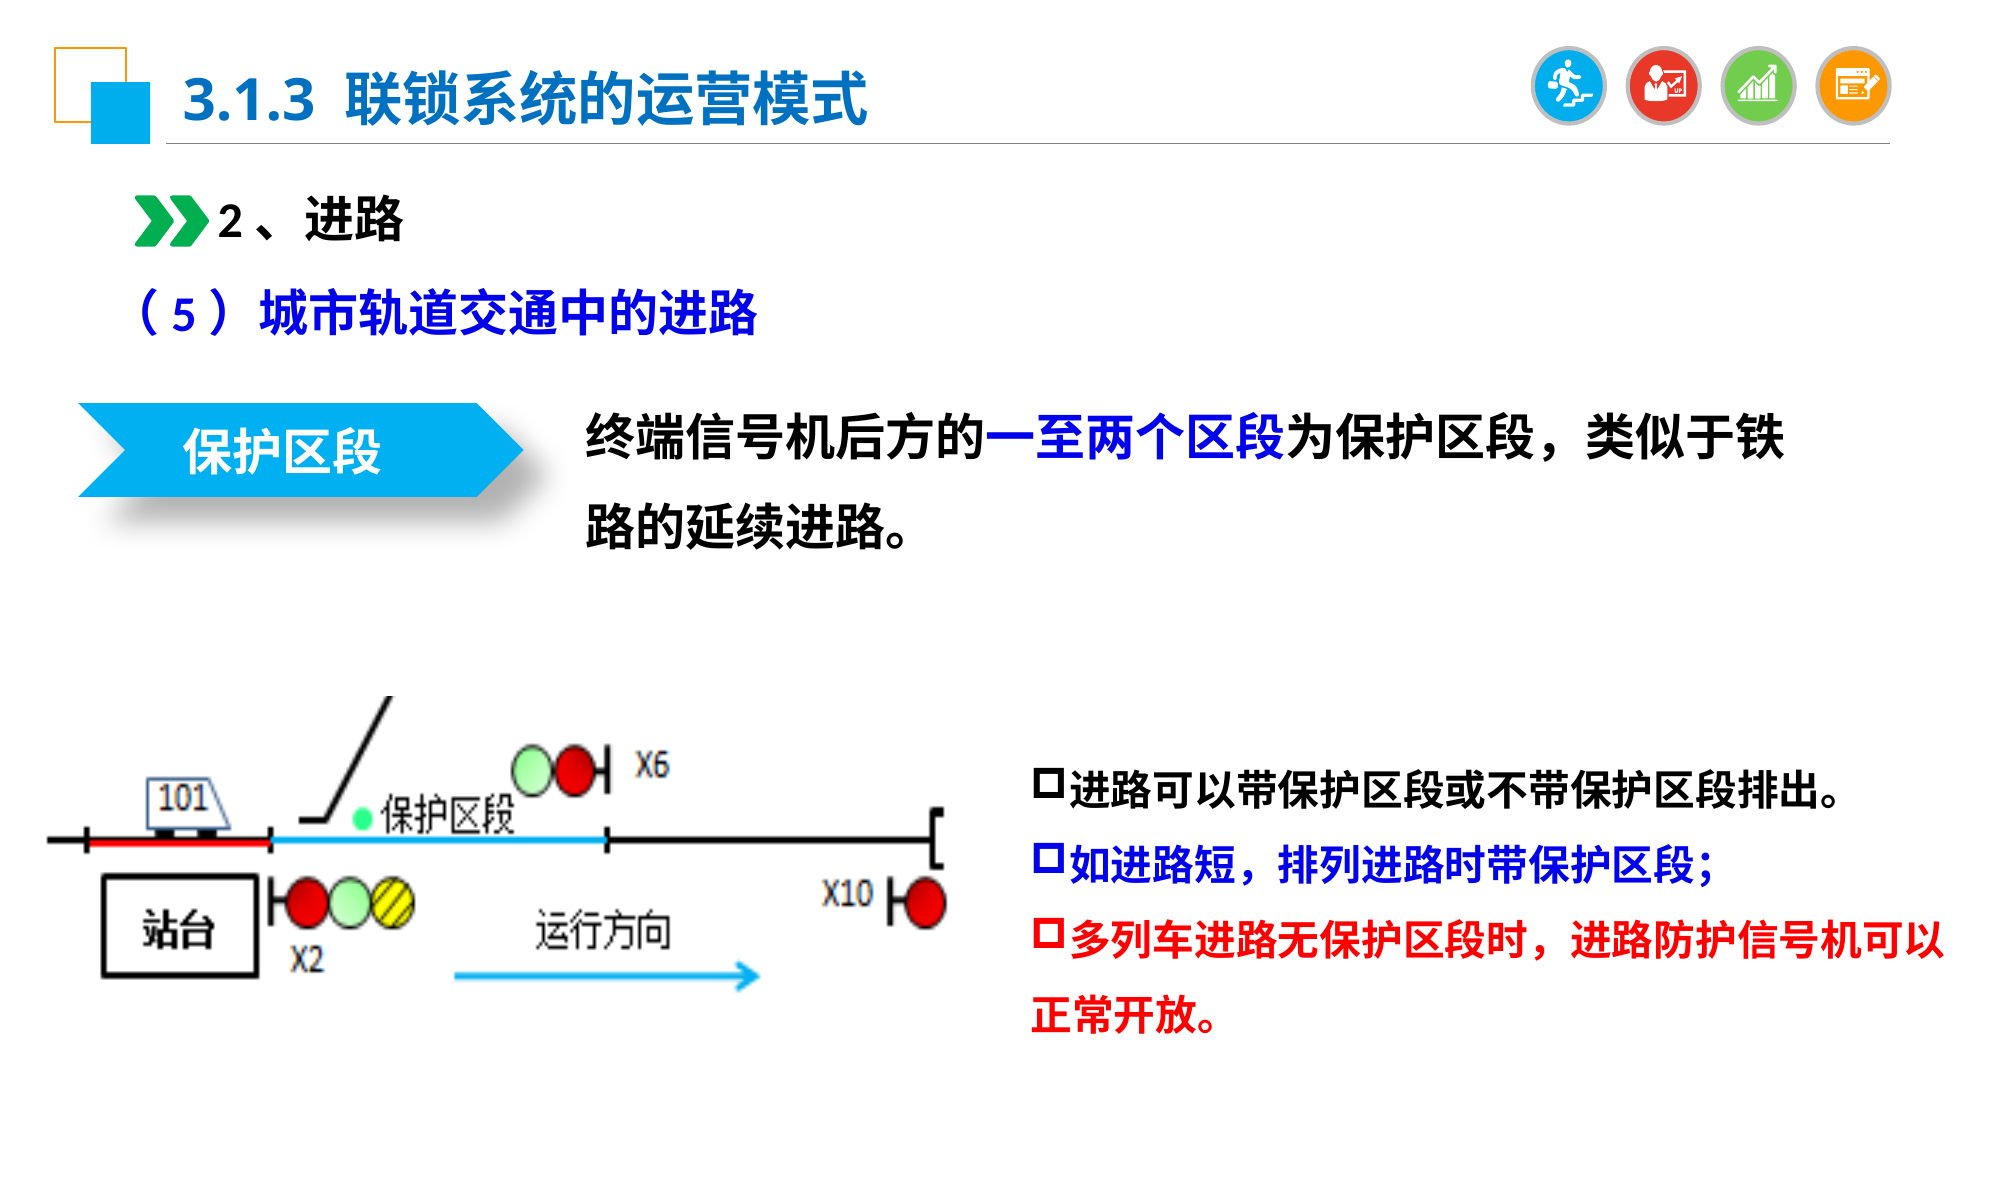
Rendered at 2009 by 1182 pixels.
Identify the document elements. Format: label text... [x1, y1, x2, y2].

text_box 终端信号机后方的一至两个区段为保护区段，类似于铁路的延续进路。 [570, 367, 1825, 563]
text_box （5）城市轨道交通中的进路 [94, 274, 774, 349]
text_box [136, 180, 416, 257]
text_box 进路可以带保护区段或不带保护区段排出。 如进路短，排列进路时带保护区段； 多列车进路无保护区段时，进路防护信号机可以正常开放。 [1015, 731, 1965, 1046]
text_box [77, 402, 524, 498]
picture [0, 695, 1005, 1037]
text_box 3.1.3 联锁系统的运营模式 [162, 51, 890, 142]
